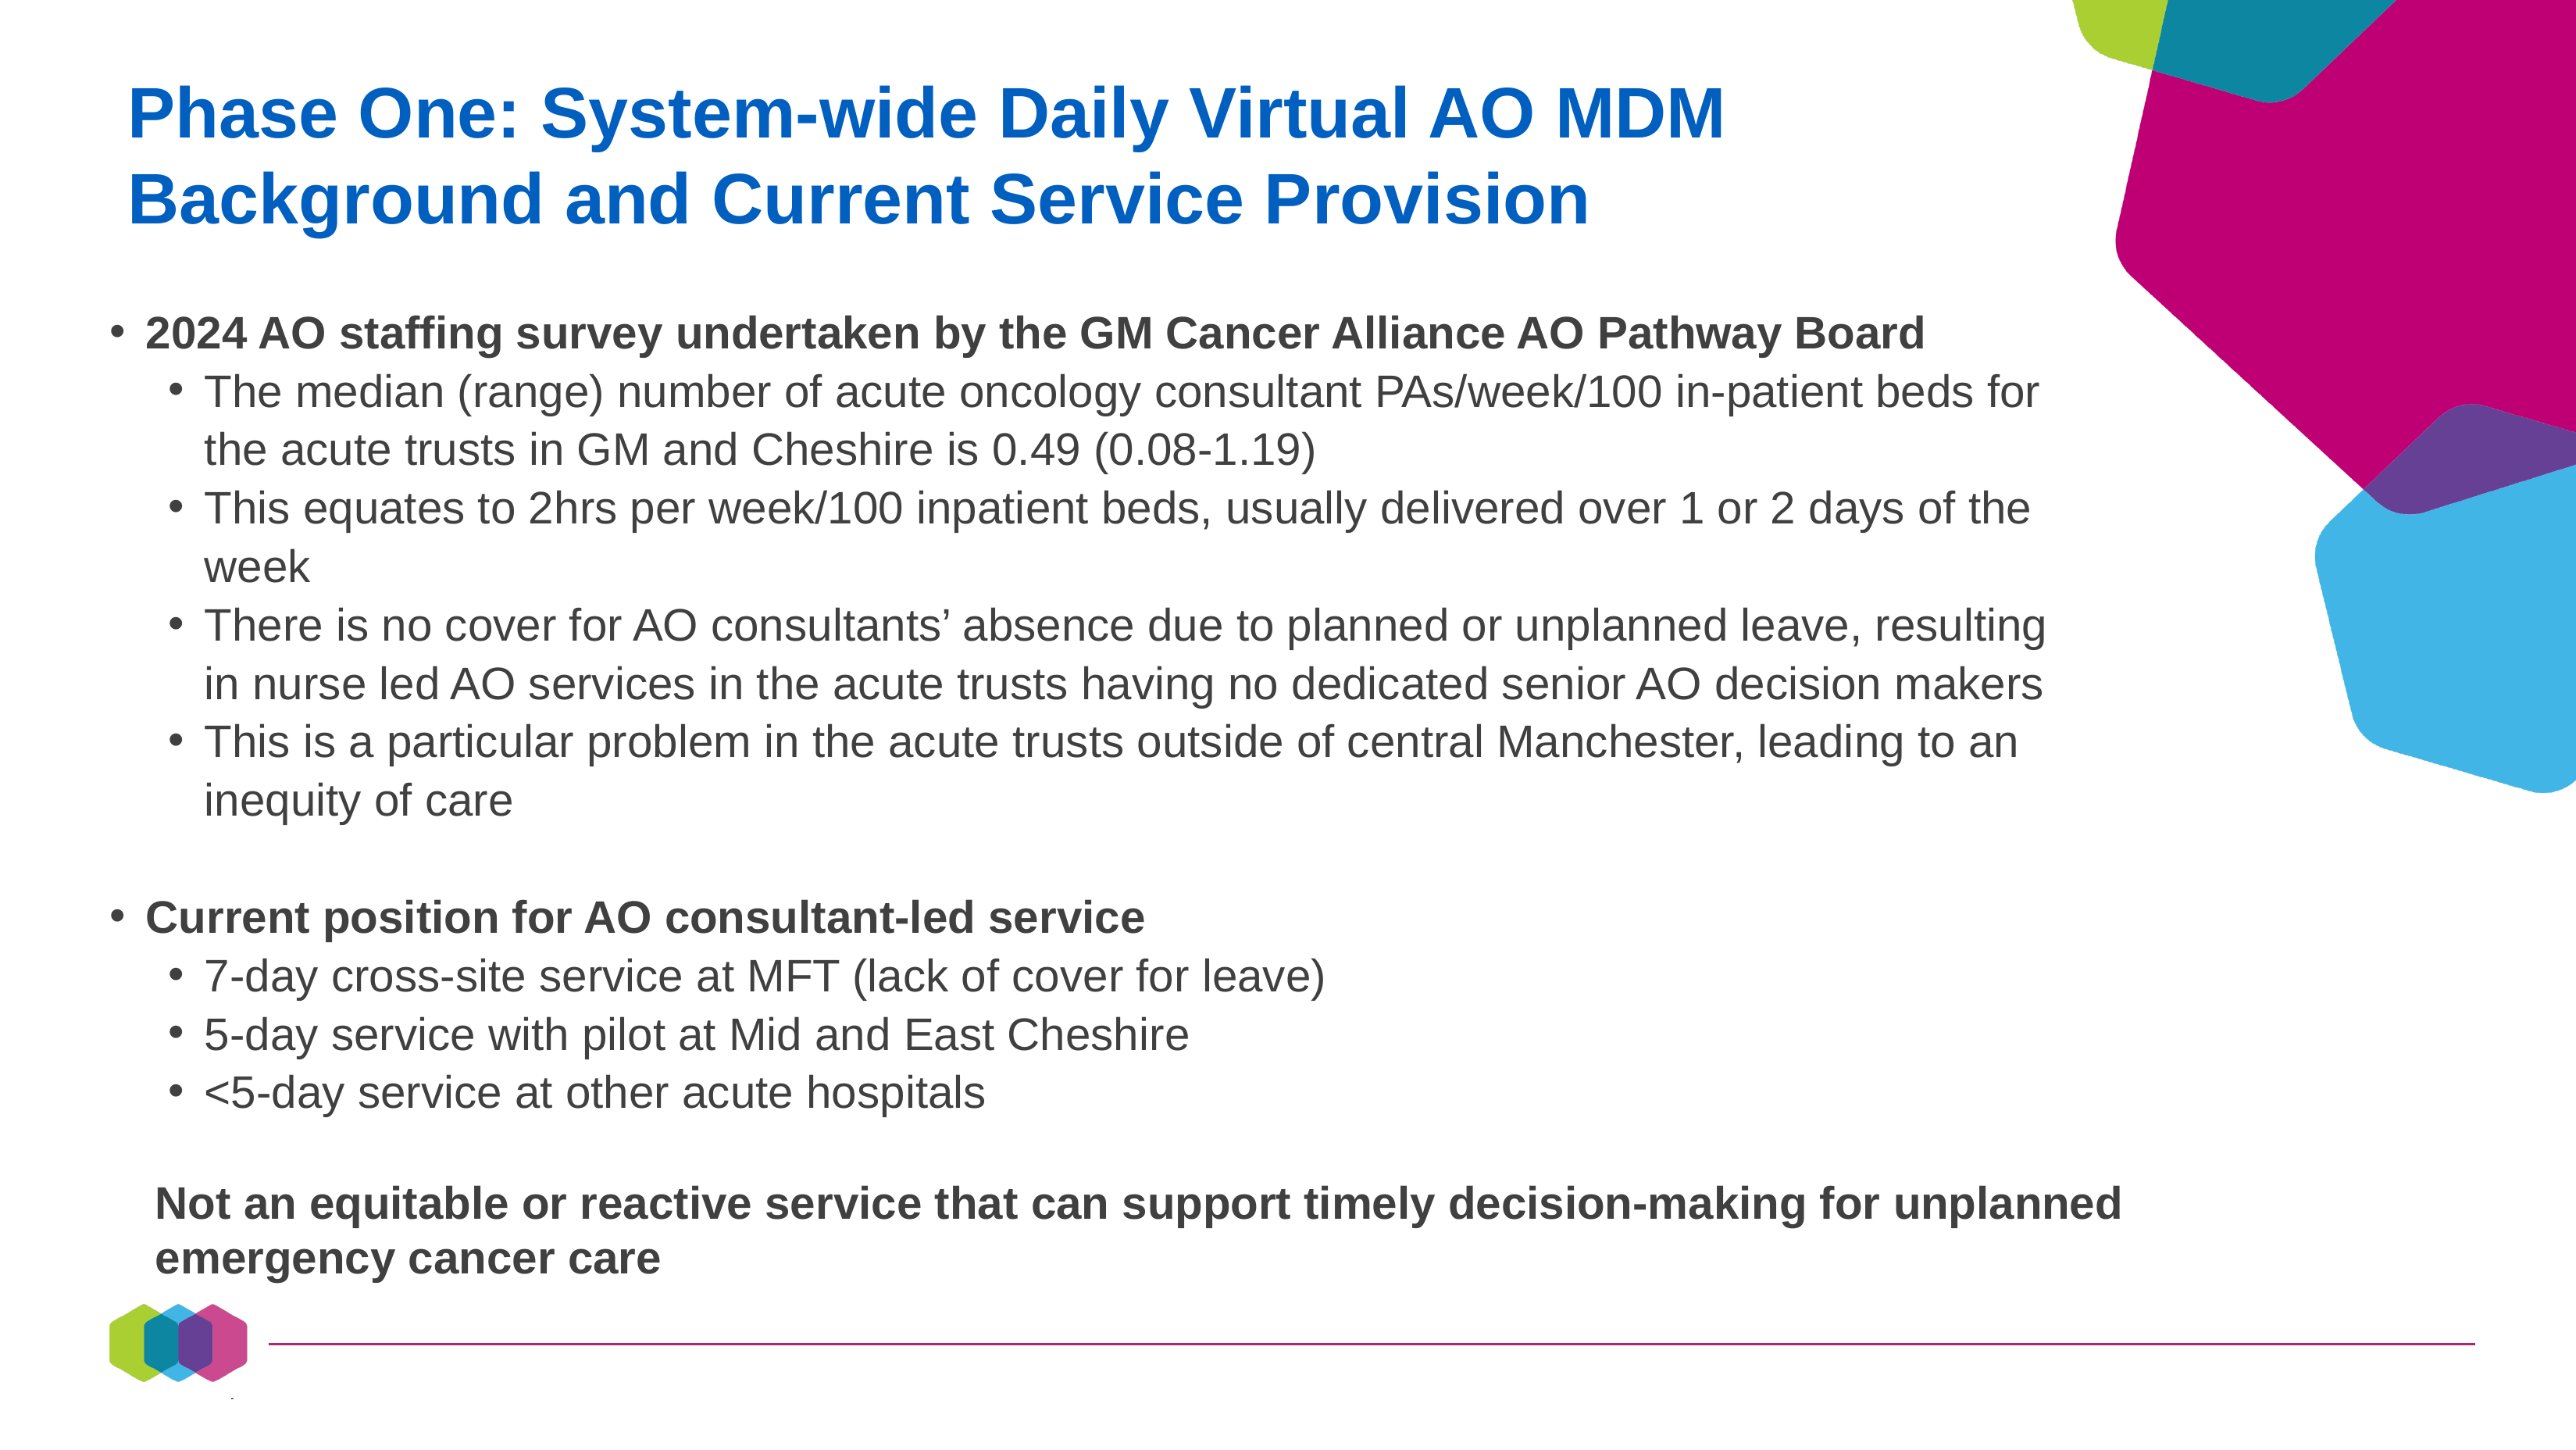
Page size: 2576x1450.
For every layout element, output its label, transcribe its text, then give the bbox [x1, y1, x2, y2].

picture [48, 1304, 309, 1399]
picture [1878, 0, 2576, 985]
list 2024 AO staffing survey undertaken by the GM Cancer Alliance AO Pathway Board The median (range) number of acute oncology consultant PAs/week/100 in-patient beds for the acute trusts in GM and Cheshire is 0.49 (0.08-1.19) This equates to 2hrs per week/100 inpatient beds, usually delivered over 1 or 2 days of the week There is no cover for AO consultants’ absence due to planned or unplanned leave, resulting in nurse led AO services in the acute trusts having no dedicated senior AO decision makers This is a particular problem in the acute trusts outside of central Manchester, leading to an inequity of care Current position for AO consultant-led service 7-day cross-site service at MFT (lack of cover for leave) 5-day service with pilot at Mid and East Cheshire <5-day service at other acute hospitals [98, 238, 2064, 1141]
text_box Not an equitable or reactive service that can support timely decision-making for unplanned emergency cancer care [144, 1167, 2377, 1344]
list Phase One: System-wide Daily Virtual AO MDM Background and Current Service Provision [116, 60, 1850, 237]
